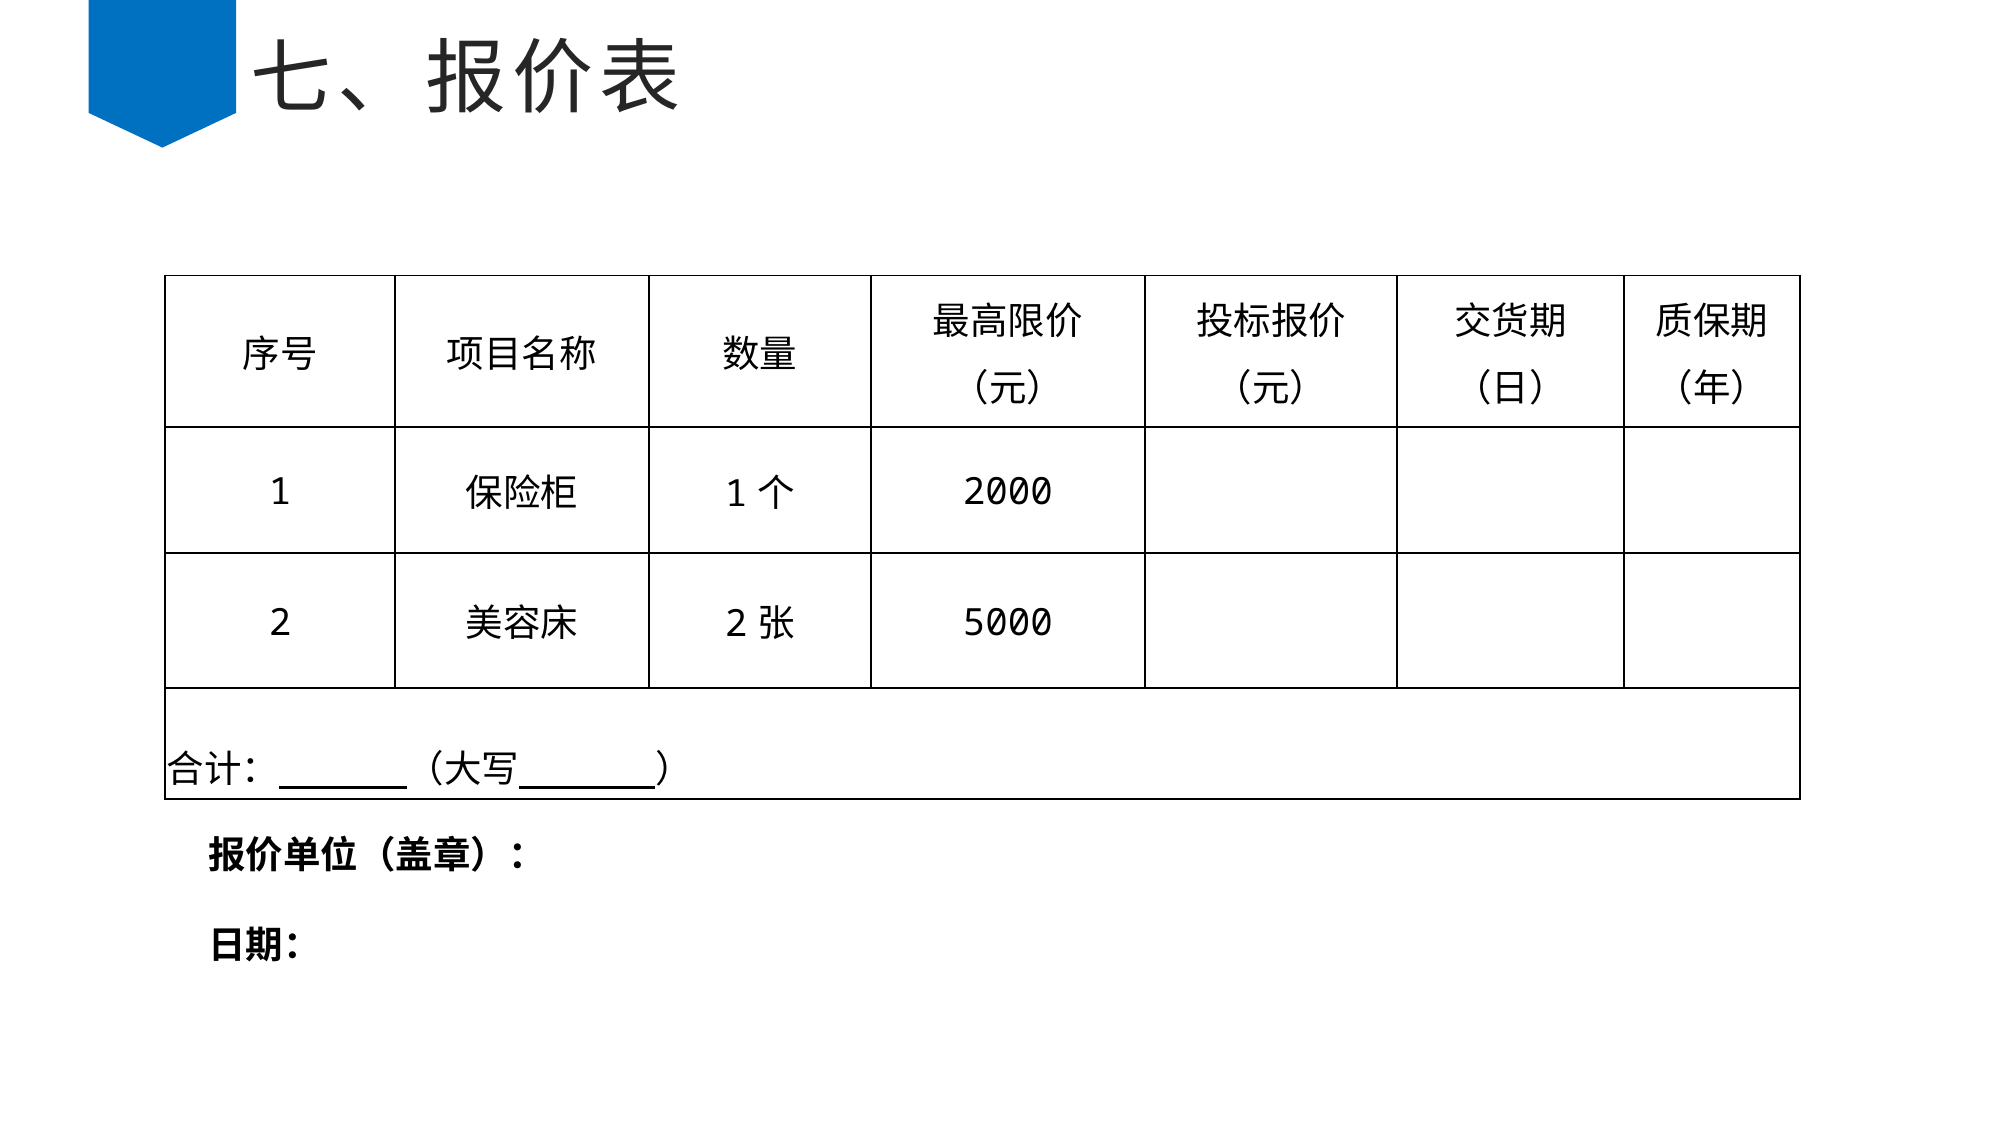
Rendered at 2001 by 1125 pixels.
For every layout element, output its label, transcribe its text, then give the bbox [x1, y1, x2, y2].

table_cell 2000 [872, 428, 1144, 552]
table_cell 美容床 [396, 554, 648, 687]
table_cell 1个 [650, 428, 870, 552]
table_cell 保险柜 [396, 428, 648, 552]
table_cell 2张 [650, 554, 870, 687]
text_box 报价单位（盖章）： 日期： [193, 823, 1566, 973]
table_header 最高限价 （元） [872, 276, 1144, 426]
table_cell [1146, 554, 1396, 687]
table_cell [1398, 554, 1623, 687]
table_header 序号 [166, 276, 394, 426]
title 七、报价表 [236, 15, 1913, 132]
table_cell 2 [166, 554, 394, 687]
text_box [105, 238, 1782, 868]
table_cell [1398, 428, 1623, 552]
text_box [87, 0, 238, 149]
table_header 交货期 （日） [1398, 276, 1623, 426]
table_cell [1625, 554, 1799, 687]
table_cell [1625, 428, 1799, 552]
table_cell 合计： （大写 ） [166, 689, 1799, 798]
table_header 投标报价 （元） [1146, 276, 1396, 426]
table_cell 5000 [872, 554, 1144, 687]
table_cell 1 [166, 428, 394, 552]
table_header 质保期 （年） [1625, 276, 1799, 426]
table_cell [1146, 428, 1396, 552]
table_header 项目名称 [396, 276, 648, 426]
table_header 数量 [650, 276, 870, 426]
